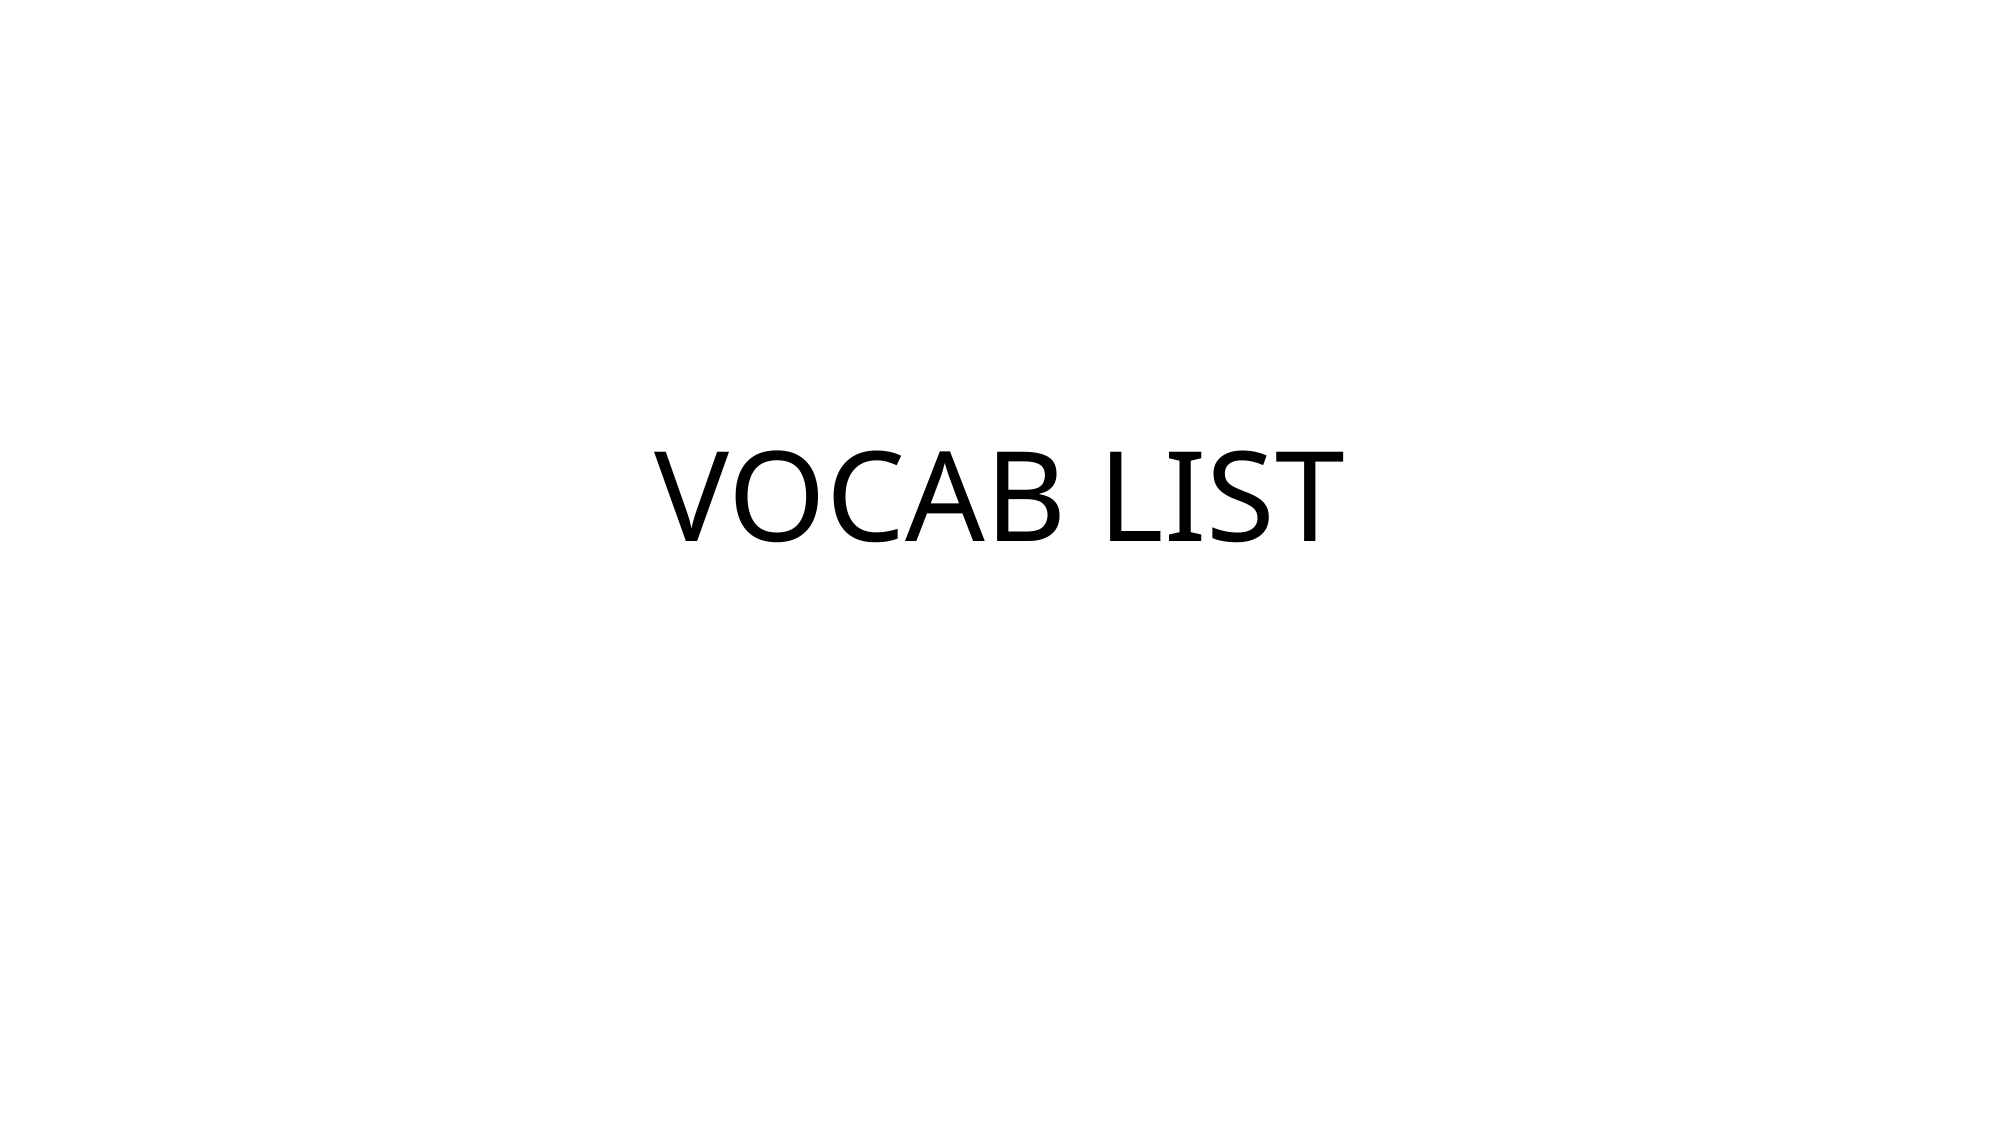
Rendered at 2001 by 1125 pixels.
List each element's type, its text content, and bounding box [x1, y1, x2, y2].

title VOCAB LIST [249, 184, 1750, 576]
